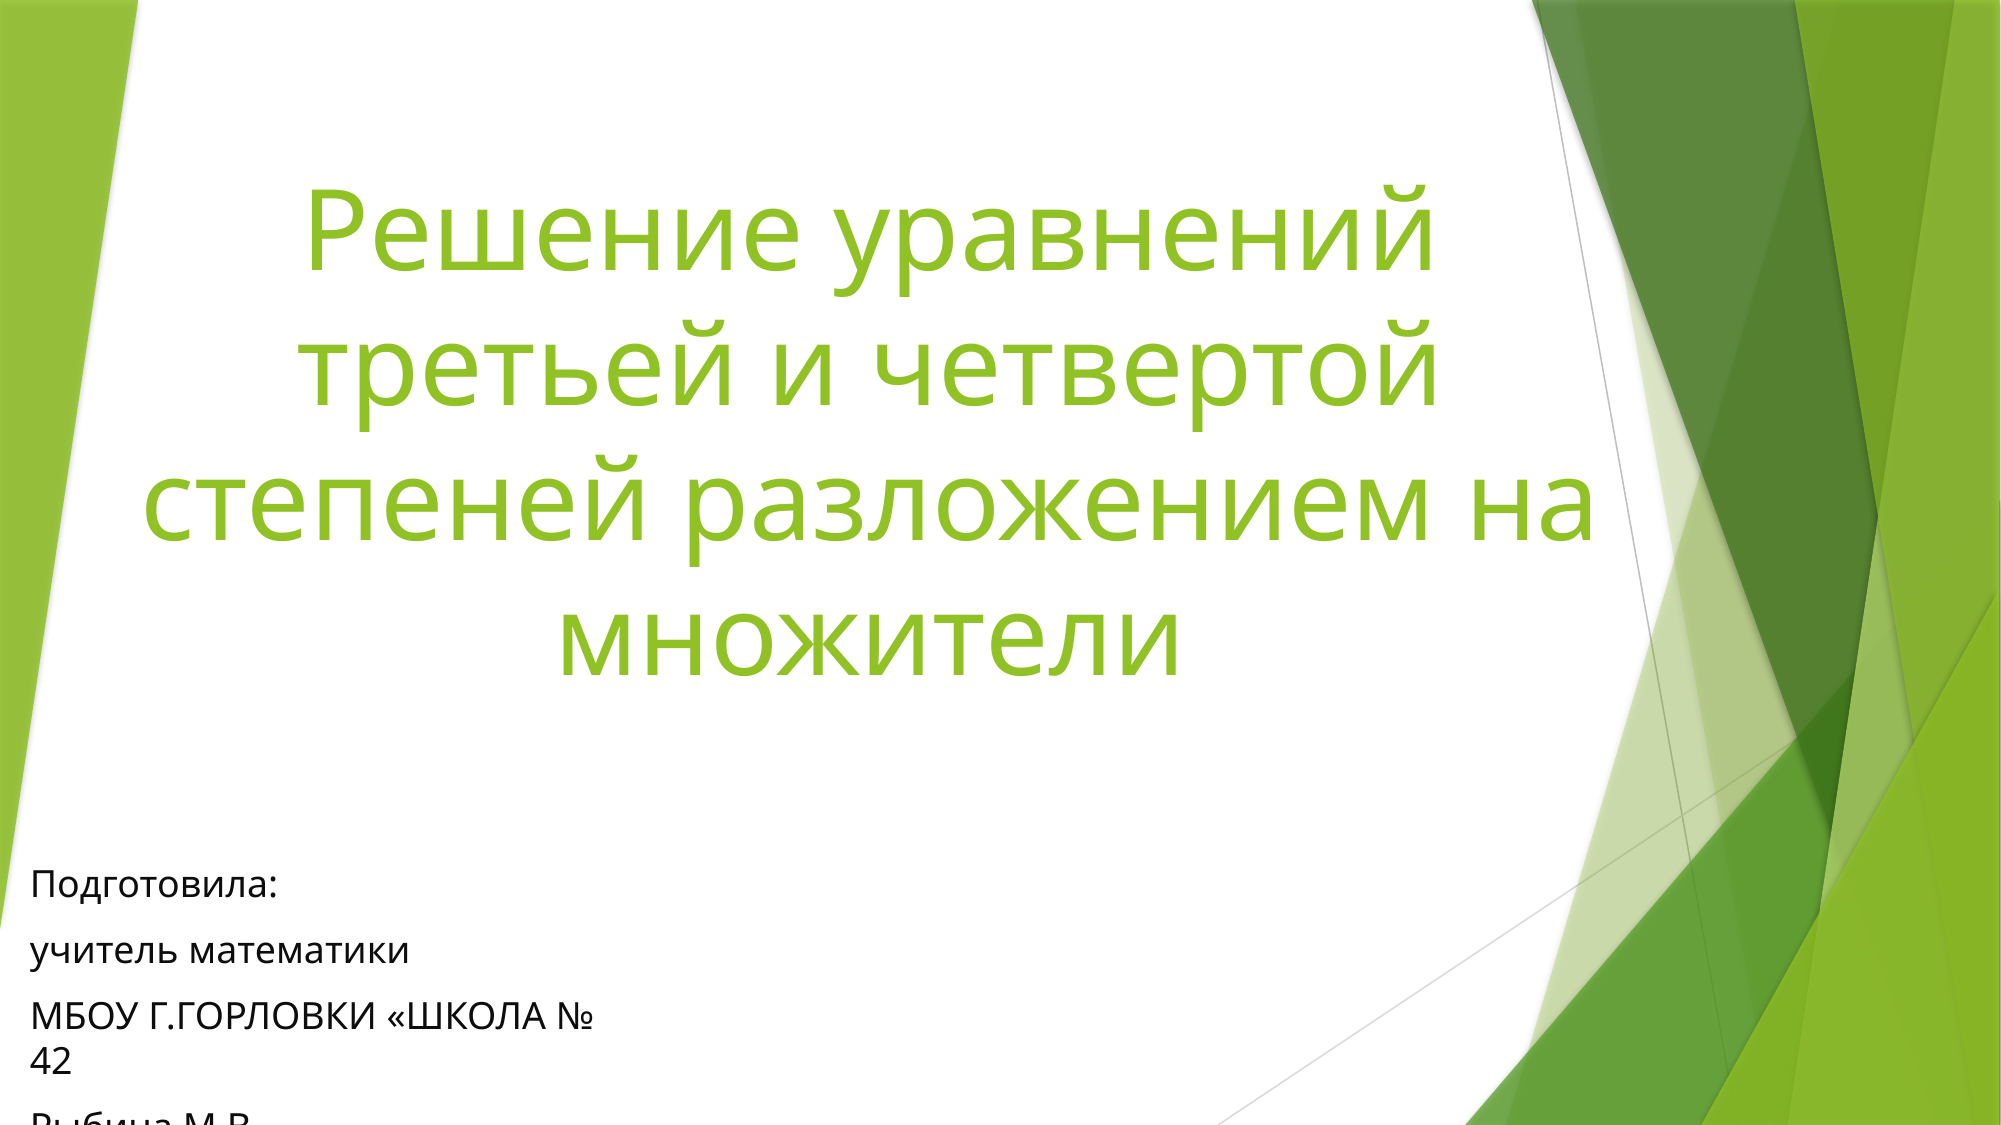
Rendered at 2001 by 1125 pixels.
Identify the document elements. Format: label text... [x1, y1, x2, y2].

title Решение уравнений третьей и четвертой степеней разложением на множители [88, 135, 1653, 706]
subtitle Подготовила: учитель математики МБОУ Г.ГОРЛОВКИ «ШКОЛА № 42 Рыбина М.В. [14, 852, 647, 1125]
